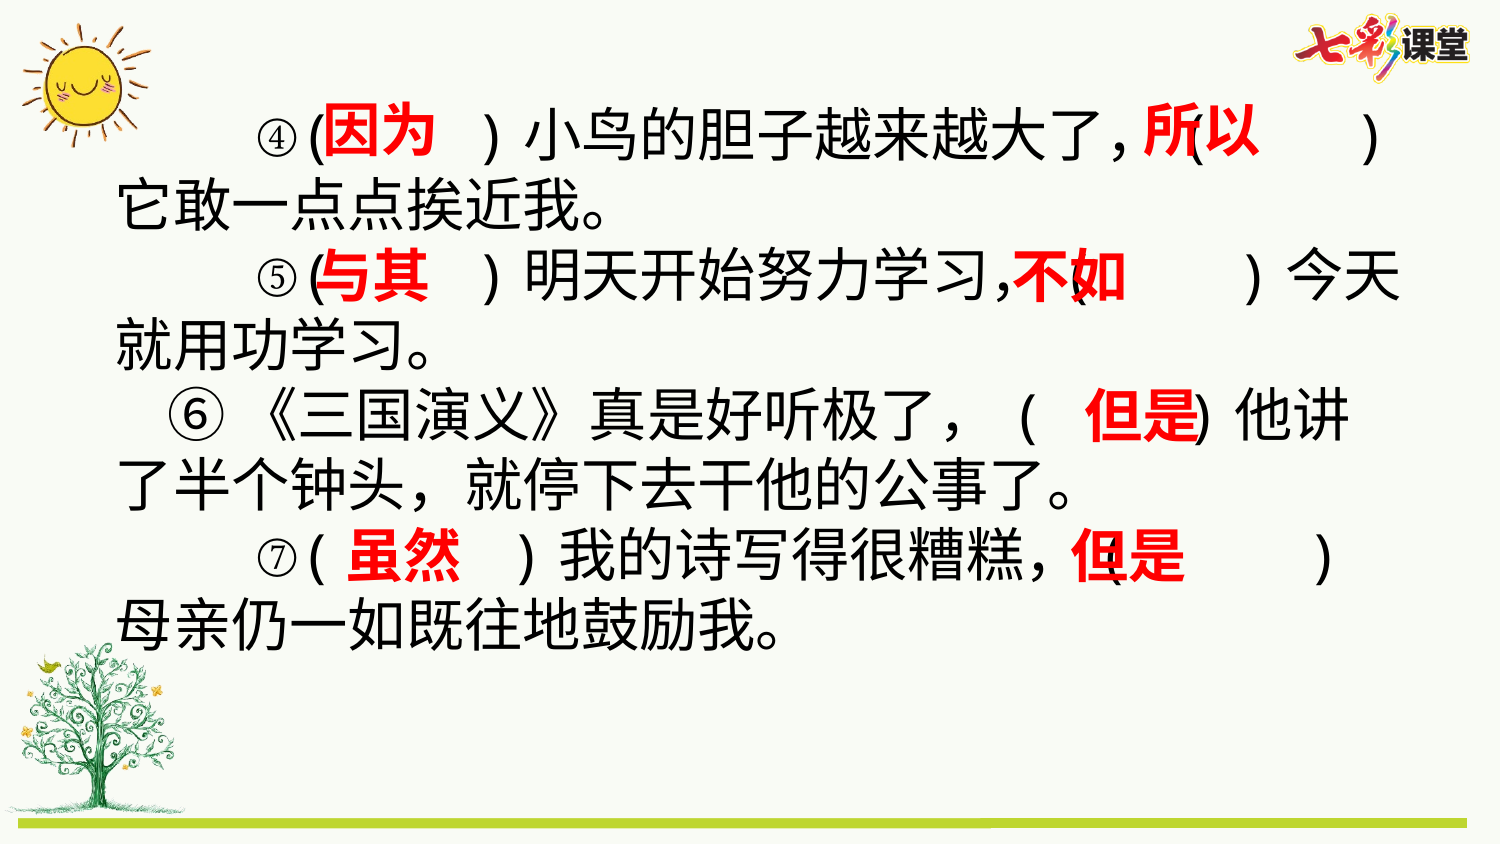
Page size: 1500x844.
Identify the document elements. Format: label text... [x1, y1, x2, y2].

text_box 因为 [307, 85, 455, 171]
text_box 虽然 [331, 512, 478, 597]
text_box 不如 [996, 231, 1143, 317]
picture [1291, 9, 1472, 87]
text_box 所以 [1129, 85, 1276, 171]
picture [0, 0, 173, 172]
text_box 与其 [299, 231, 446, 317]
picture [0, 608, 1467, 844]
text_box ④( )小鸟的胆子越来越大了，( )它敢一点点挨近我。 ⑤( )明天开始努力学习，( )今天就用功学习。 ⑥《三国演义》真是好听极了，( )他讲了半个钟头，就停下去干他的公事了。 ⑦( )我的诗写得很糟糕，( )母亲仍一如既往地鼓励我。 [100, 91, 1424, 666]
text_box 但是 [1070, 372, 1217, 457]
text_box 但是 [1056, 512, 1203, 597]
